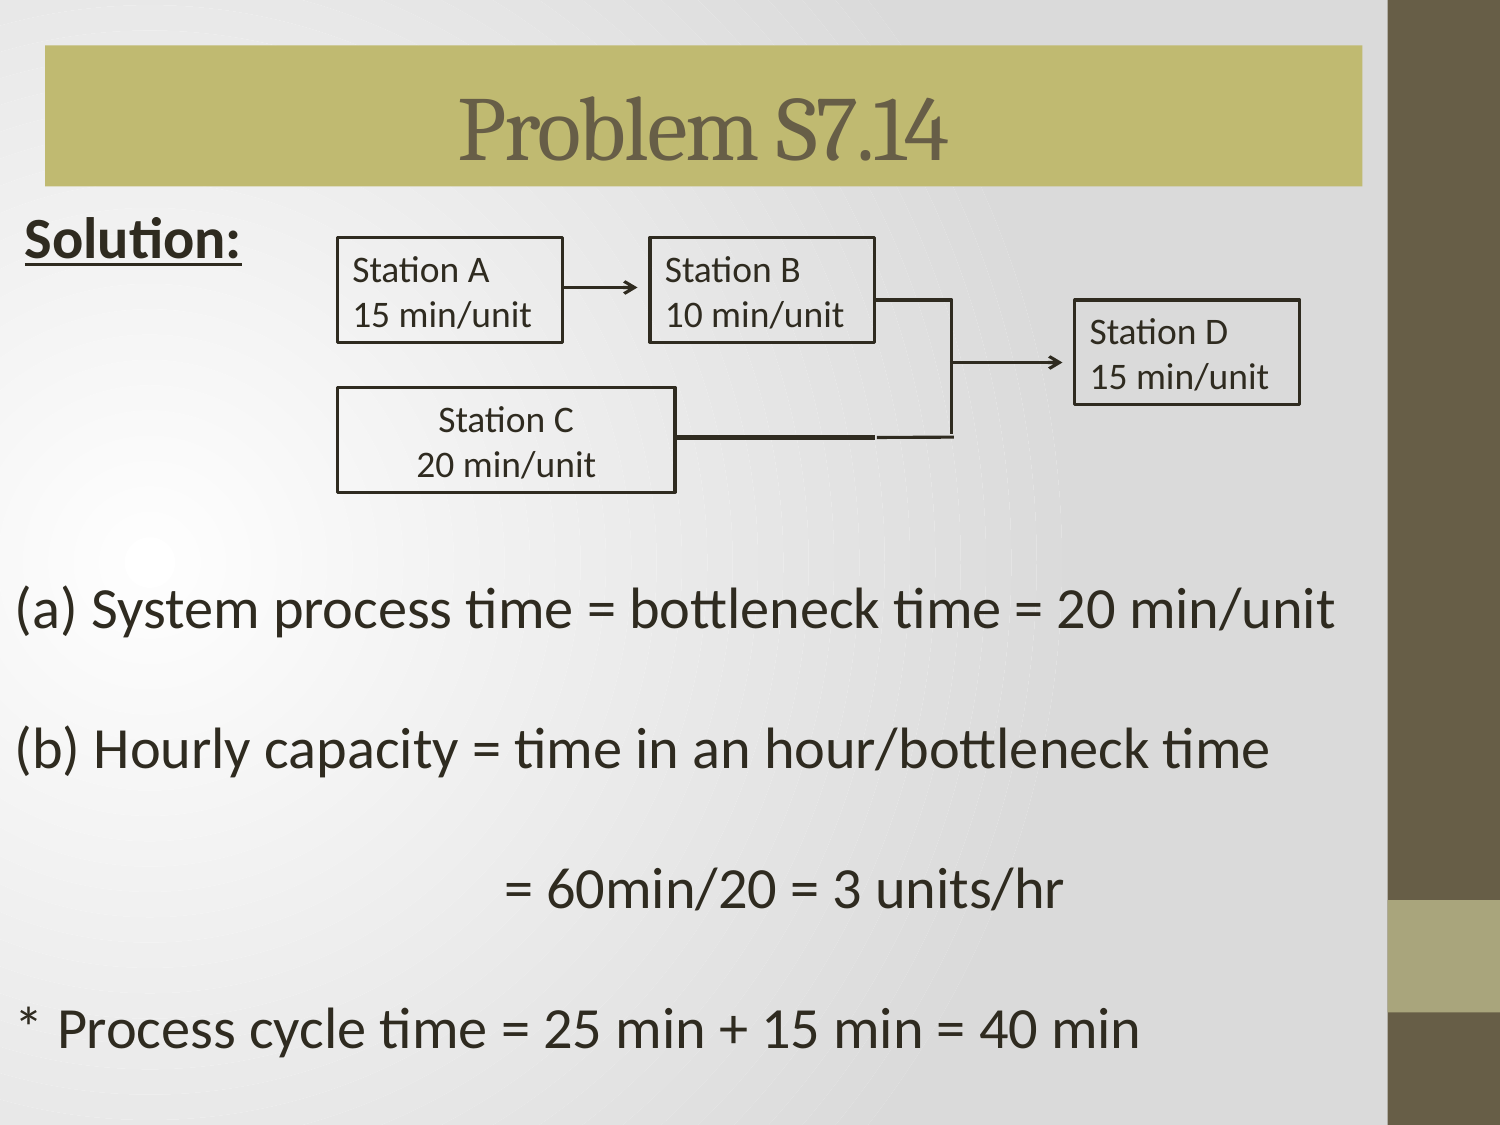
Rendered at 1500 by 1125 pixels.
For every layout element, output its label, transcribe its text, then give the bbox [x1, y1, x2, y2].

text_box Solution: [24, 187, 1049, 284]
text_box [874, 299, 955, 438]
text_box Station D 15 min/unit [1074, 299, 1300, 405]
text_box Problem S7.14 [45, 45, 1363, 187]
text_box Station A 15 min/unit [337, 237, 563, 343]
text_box (a) System process time = bottleneck time = 20 min/unit (b) Hourly capacity = time in an hour/bottleneck time = 60min/20 = 3 units/hr * Process cycle time = 25 min + 15 min = 40 min [0, 562, 1500, 1068]
text_box Station B 10 min/unit [649, 237, 875, 343]
text_box Station C 20 min/unit [337, 387, 675, 493]
